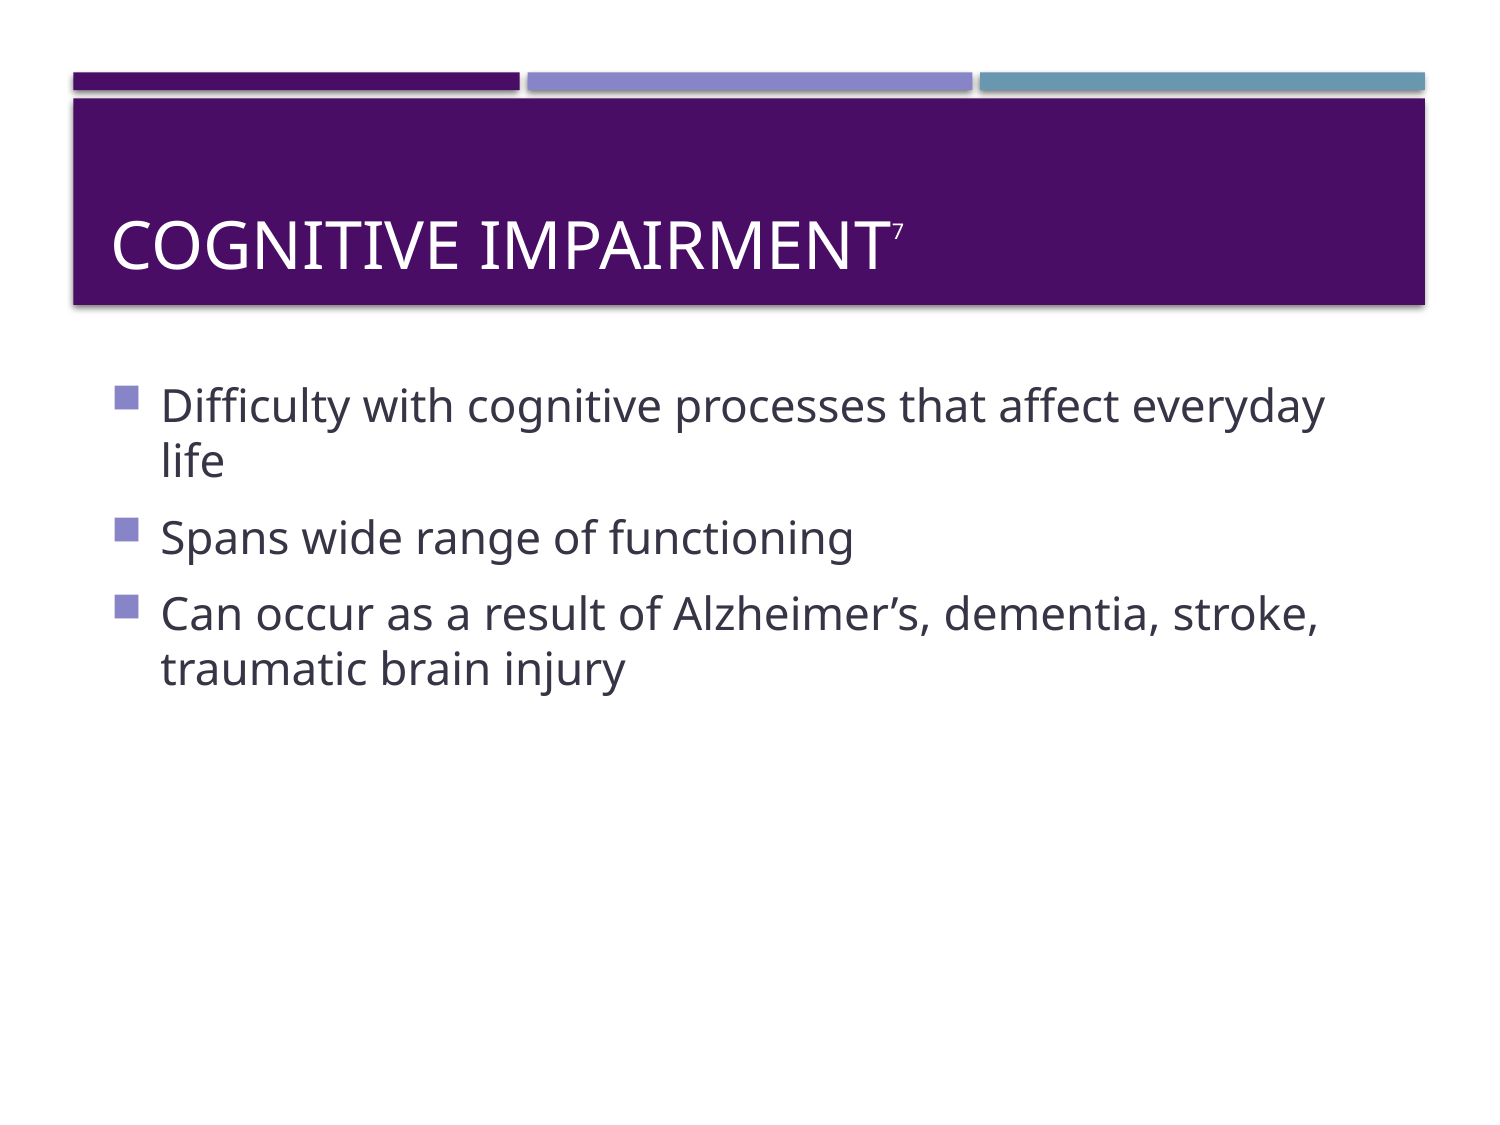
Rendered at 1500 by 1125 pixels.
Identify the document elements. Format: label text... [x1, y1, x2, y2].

title Cognitive Impairment7 [95, 112, 1406, 291]
list Difficulty with cognitive processes that affect everyday life Spans wide range of functioning Can occur as a result of Alzheimer’s, dementia, stroke, traumatic brain injury [95, 365, 1406, 962]
